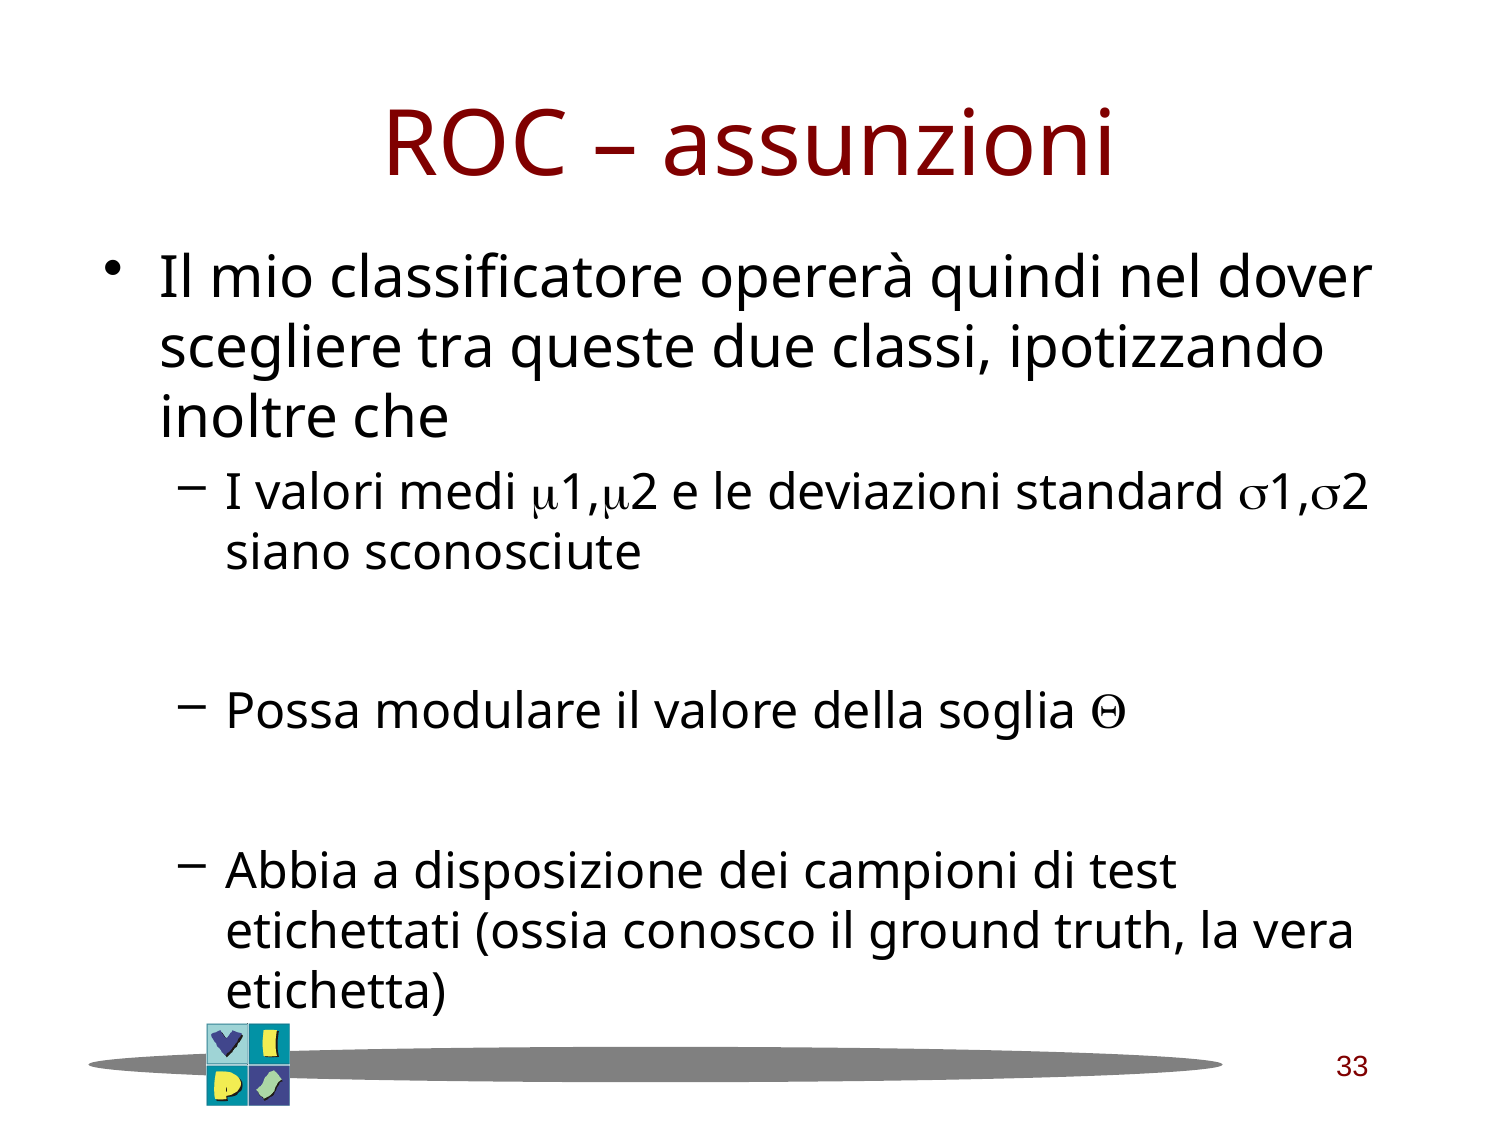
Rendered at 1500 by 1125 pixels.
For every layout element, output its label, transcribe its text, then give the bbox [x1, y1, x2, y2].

list Il mio classificatore opererà quindi nel dover scegliere tra queste due classi, ipotizzando inoltre che I valori medi m1,m2 e le deviazioni standard s1,s2 siano sconosciute Possa modulare il valore della soglia Q Abbia a disposizione dei campioni di test etichettati (ossia conosco il ground truth, la vera etichetta) [88, 231, 1439, 975]
picture [206, 1023, 290, 1106]
slide_number 33 [1033, 1039, 1384, 1118]
title ROC – assunzioni [75, 45, 1425, 233]
